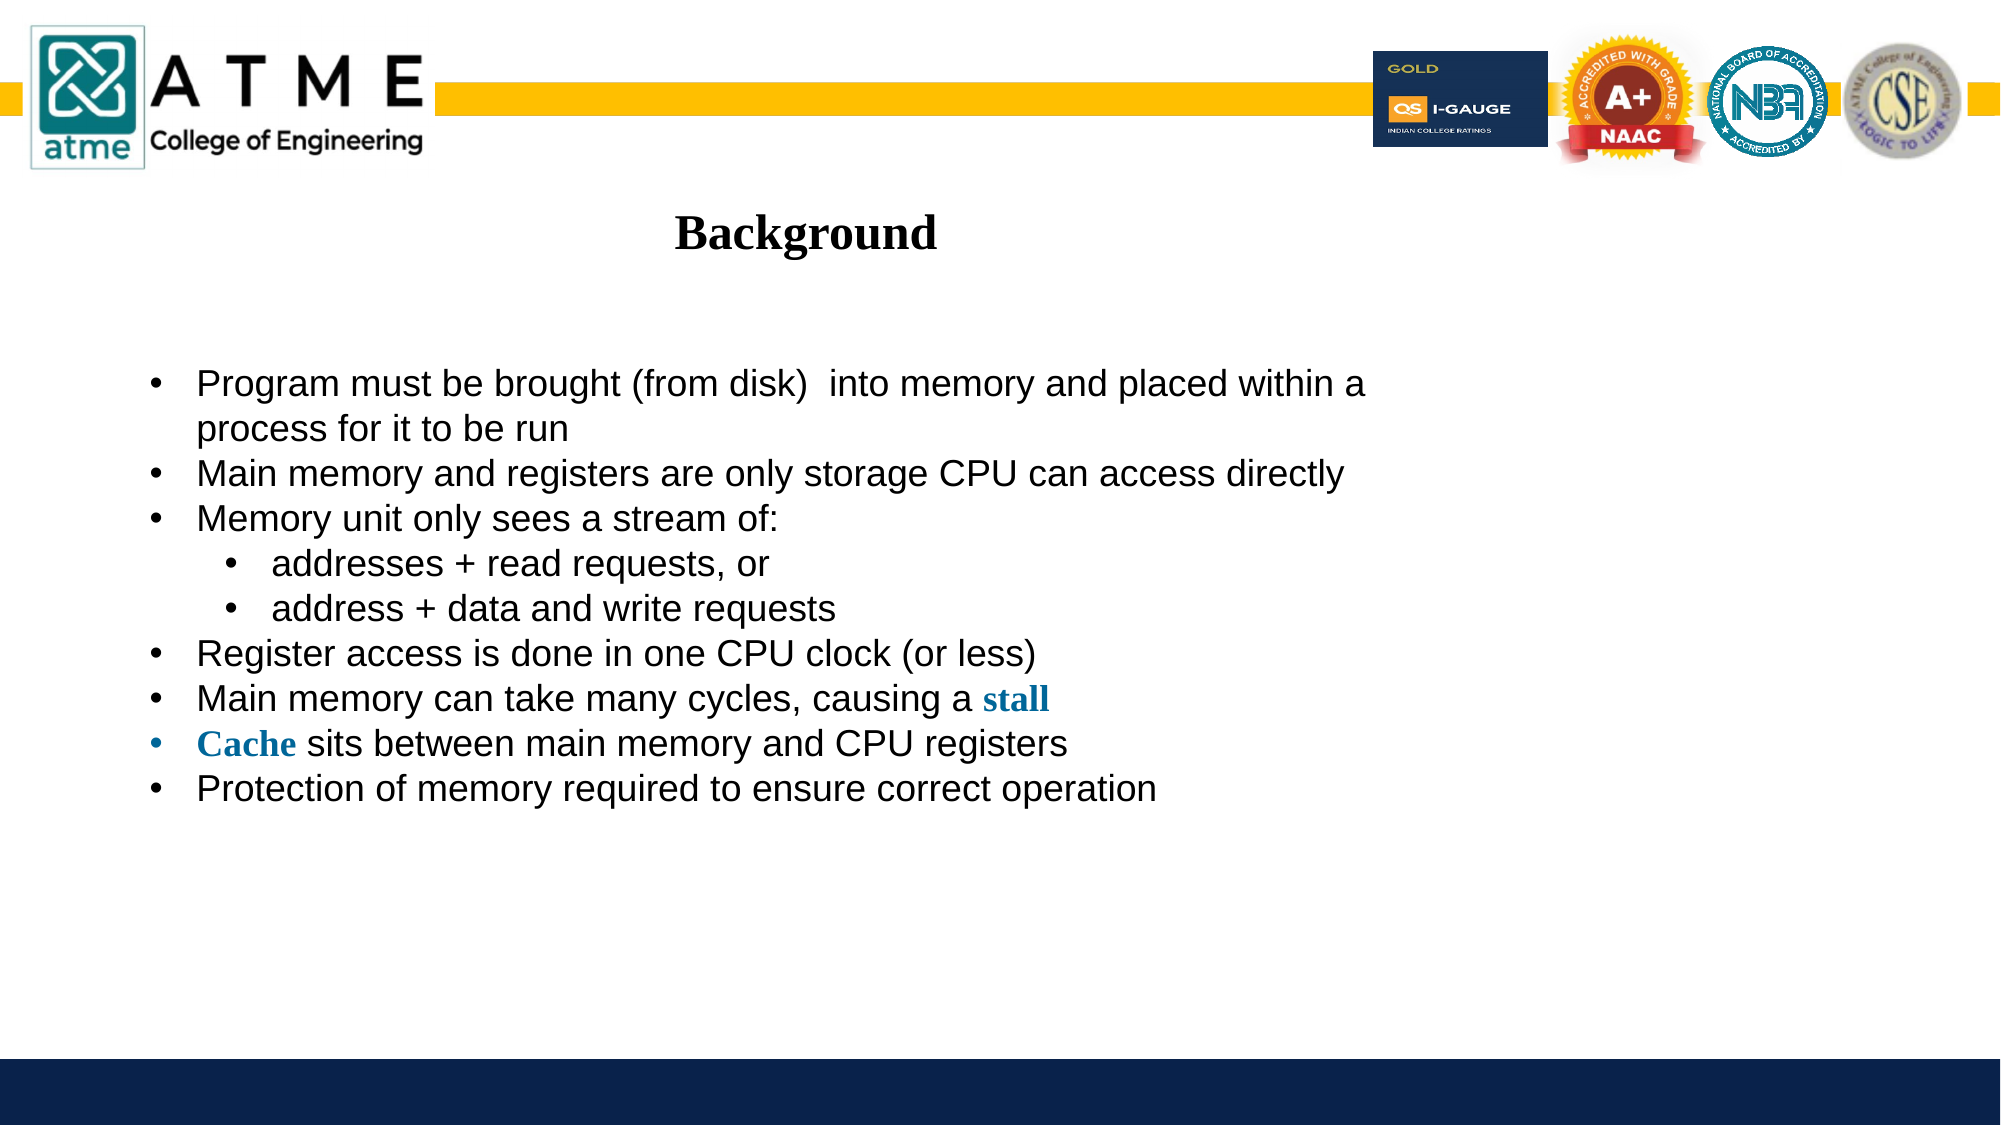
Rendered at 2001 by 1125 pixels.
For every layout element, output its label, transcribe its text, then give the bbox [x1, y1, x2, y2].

picture [0, 1059, 2001, 1125]
list Program must be brought (from disk) into memory and placed within a process for it to be run Main memory and registers are only storage CPU can access directly Memory unit only sees a stream of: addresses + read requests, or address + data and write requests Register access is done in one CPU clock (or less) Main memory can take many cycles, causing a stall Cache sits between main memory and CPU registers Protection of memory required to ensure correct operation [134, 352, 1393, 1088]
picture [1840, 26, 1968, 176]
title Background [659, 191, 1770, 287]
picture [22, 15, 435, 178]
picture [1373, 20, 1828, 180]
